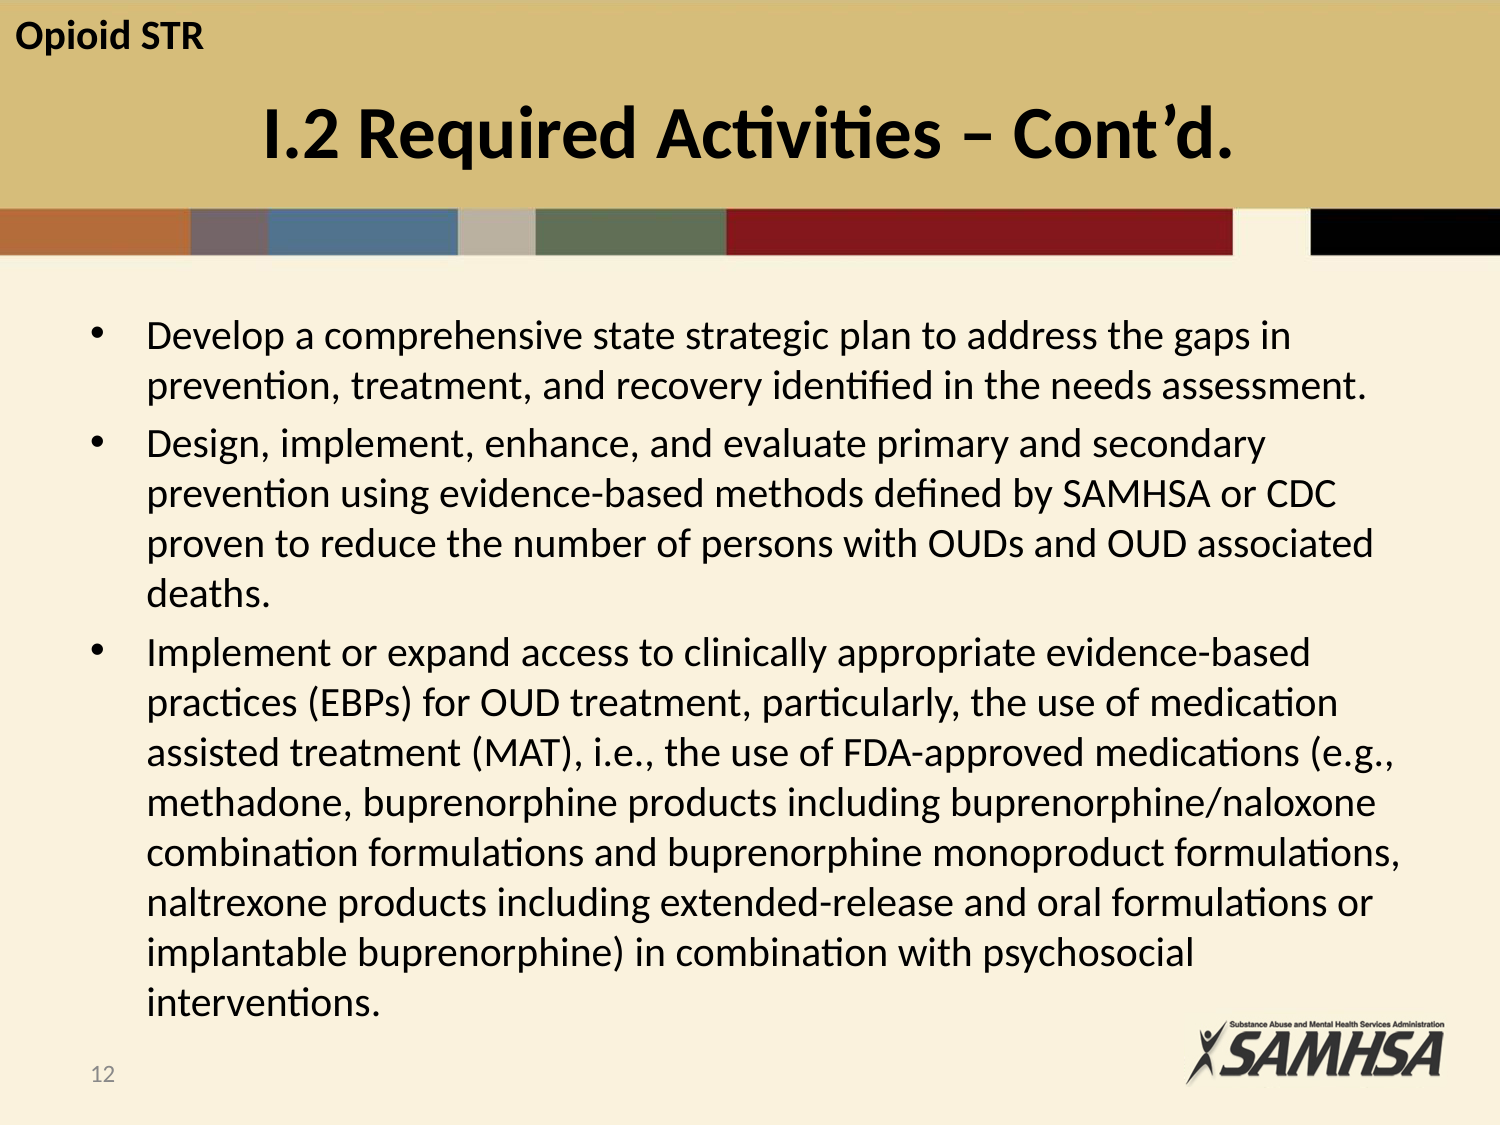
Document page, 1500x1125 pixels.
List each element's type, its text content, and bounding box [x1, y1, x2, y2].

slide_number 12 [75, 1042, 425, 1103]
title I.2 Required Activities – Cont’d. [74, 44, 1426, 213]
list Develop a comprehensive state strategic plan to address the gaps in prevention, treatment, and recovery identified in the needs assessment. Design, implement, enhance, and evaluate primary and secondary prevention using evidence-based methods defined by SAMHSA or CDC proven to reduce the number of persons with OUDs and OUD associated deaths. Implement or expand access to clinically appropriate evidence-based practices (EBPs) for OUD treatment, particularly, the use of medication assisted treatment (MAT), i.e., the use of FDA-approved medications (e.g., methadone, buprenorphine products including buprenorphine/naloxone combination formulations and buprenorphine monoproduct formulations, naltrexone products including extended-release and oral formulations or implantable buprenorphine) in combination with psychosocial interventions. [74, 299, 1426, 1006]
picture [0, 0, 1500, 1125]
